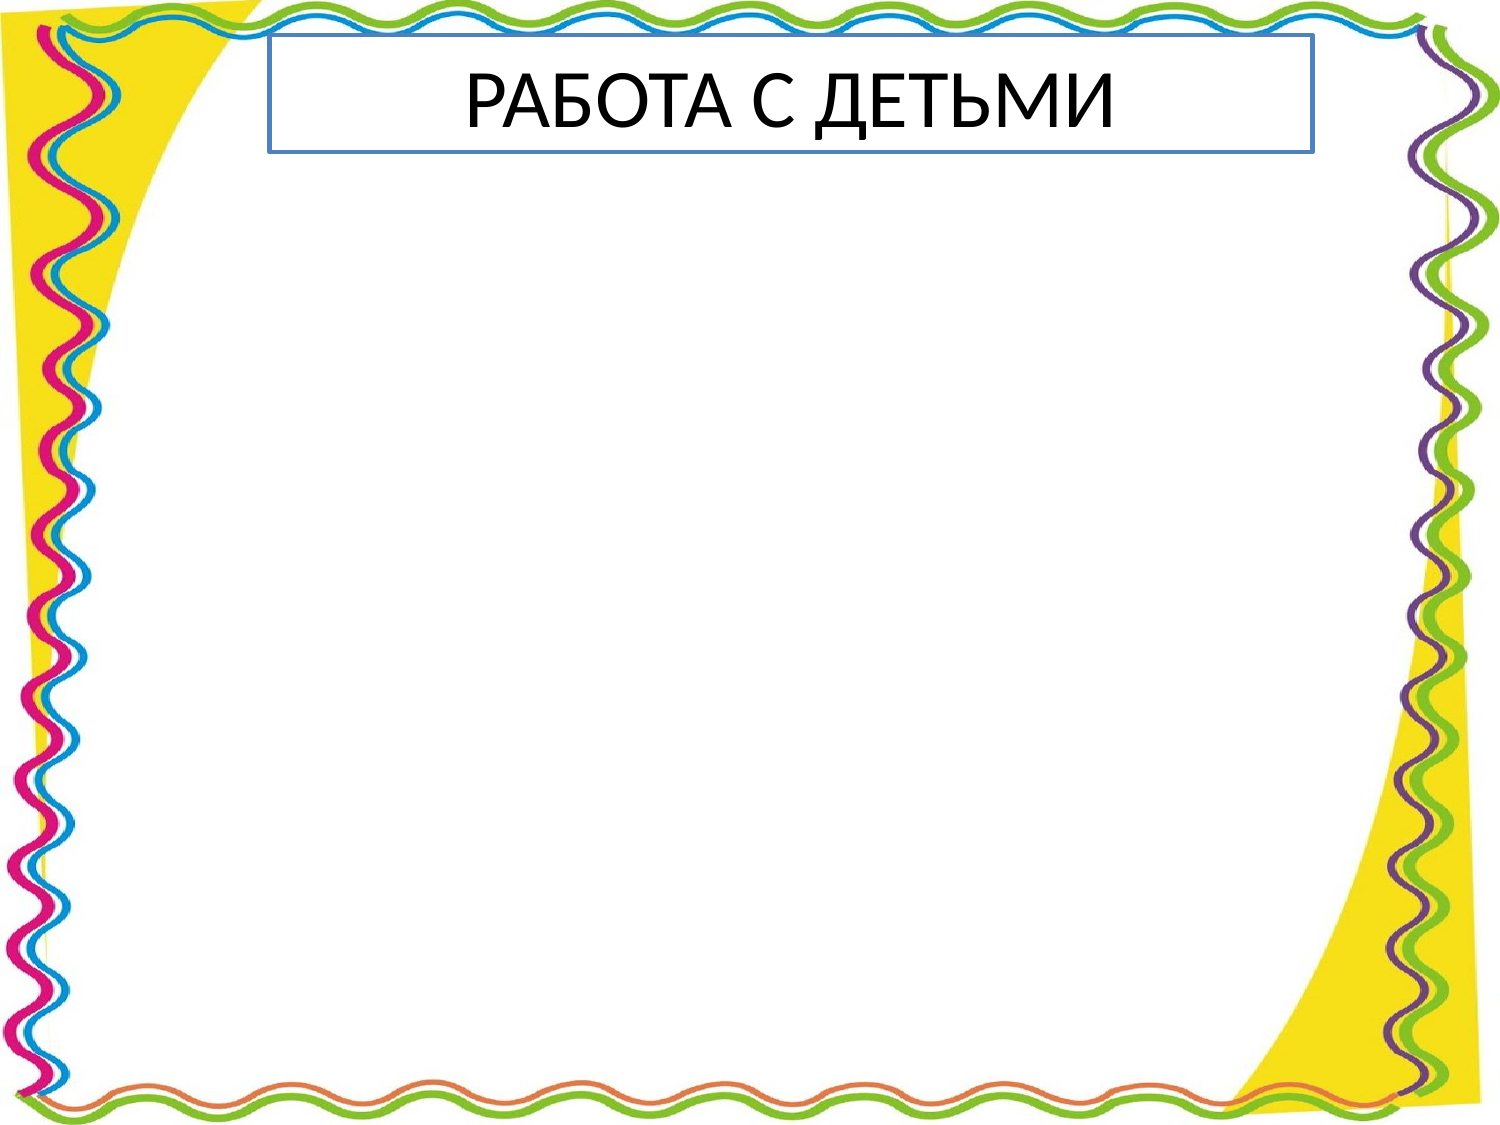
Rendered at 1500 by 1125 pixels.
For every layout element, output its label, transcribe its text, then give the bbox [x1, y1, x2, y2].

title РАБОТА С ДЕТЬМИ [267, 33, 1315, 154]
picture [0, 0, 1500, 1125]
